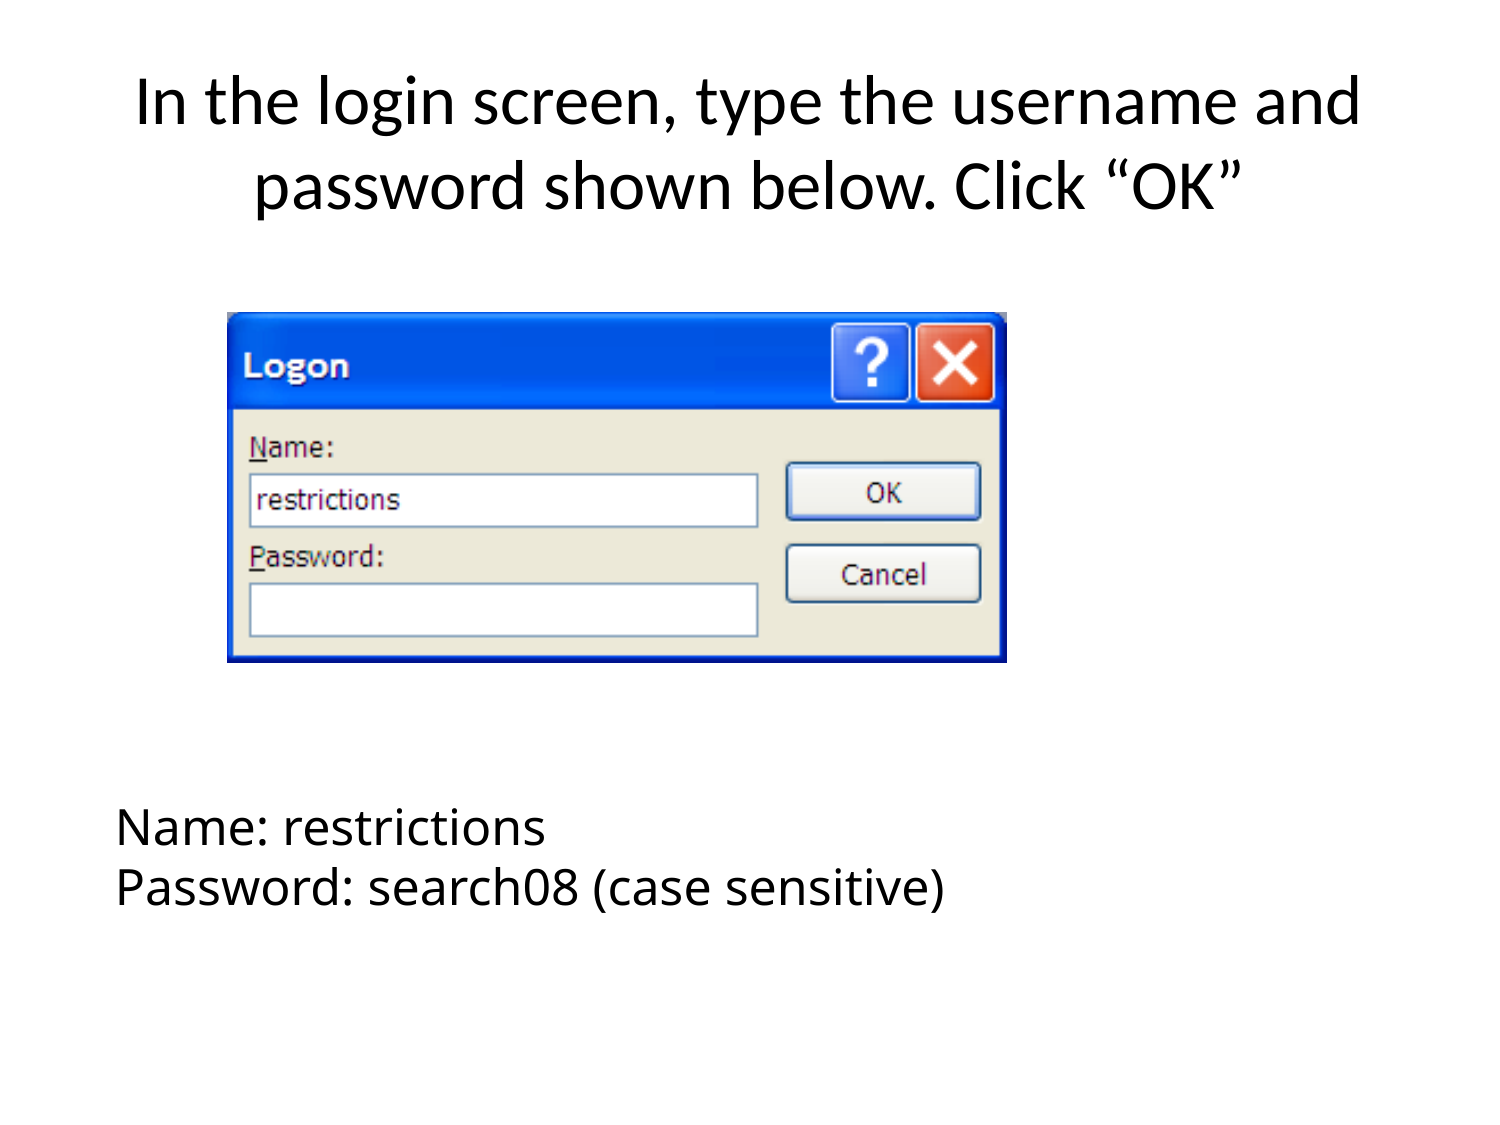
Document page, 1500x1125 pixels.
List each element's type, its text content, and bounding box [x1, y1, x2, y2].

picture [227, 312, 1008, 663]
title In the login screen, type the username and password shown below. Click “OK” [75, 45, 1425, 233]
text_box Name: restrictions Password: search08 (case sensitive) [99, 763, 1100, 924]
